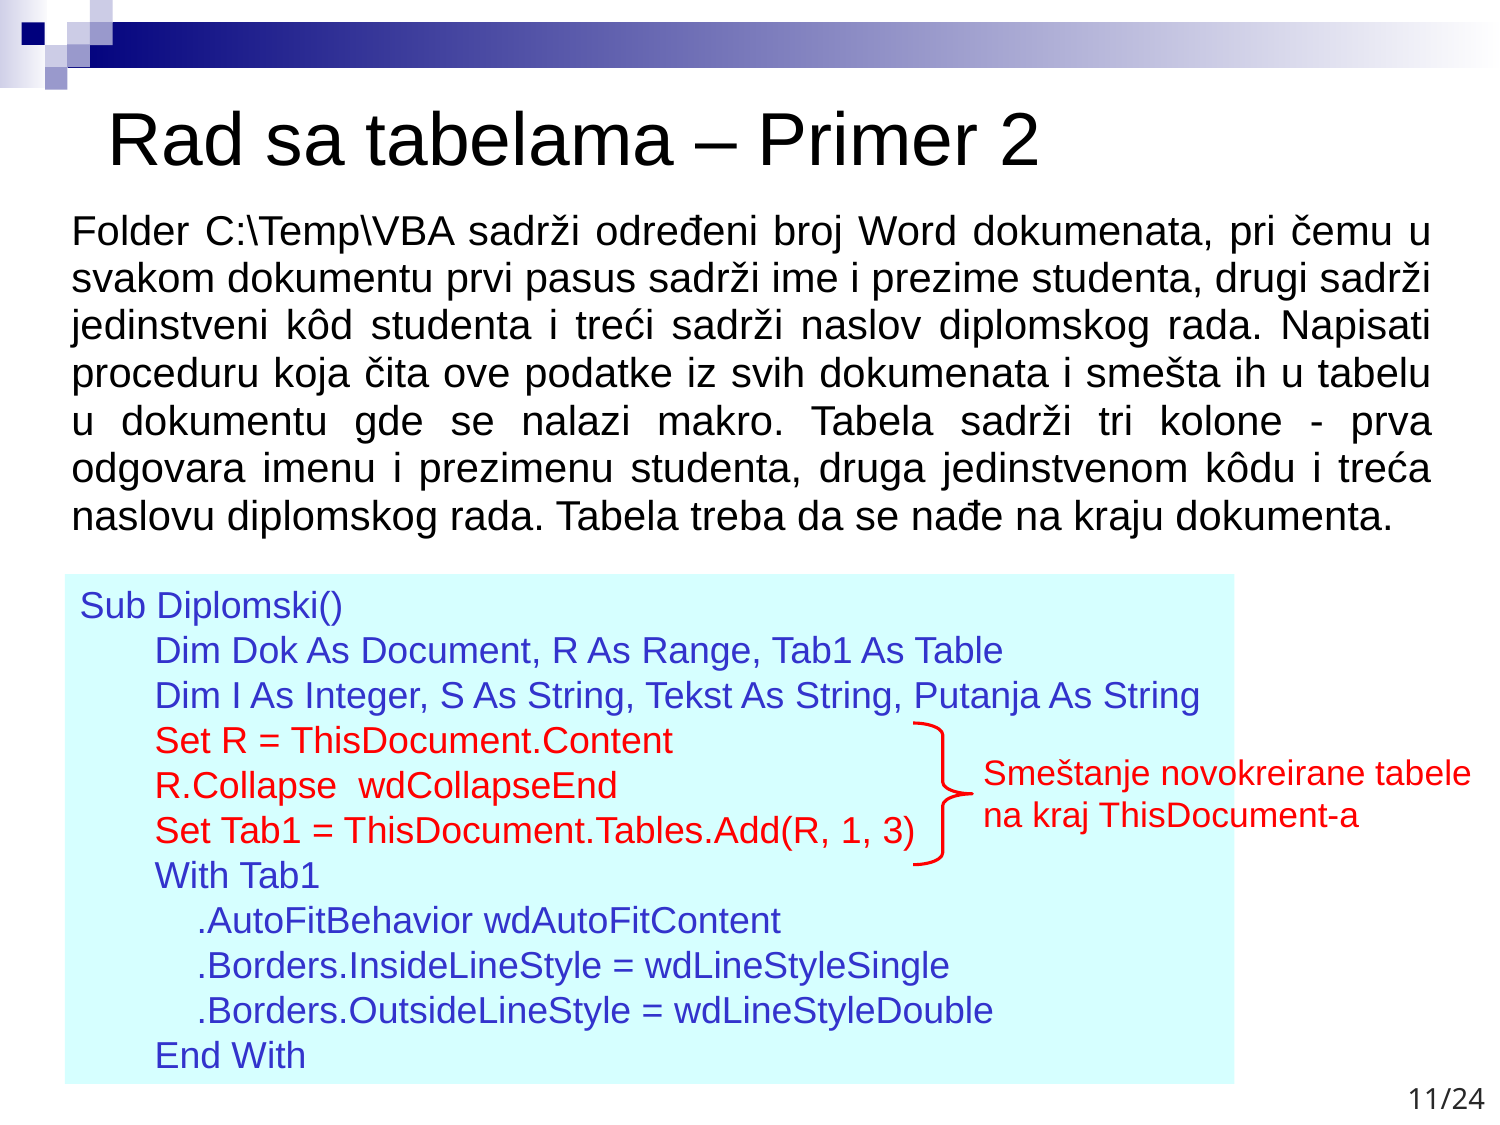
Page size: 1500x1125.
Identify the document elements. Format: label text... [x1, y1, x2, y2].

text_box [913, 723, 973, 865]
text_box Smeštanje novokreirane tabele na kraj ThisDocument-a [968, 742, 1500, 843]
text_box Folder C:\Temp\VBA sadrži određeni broj Word dokumenata, pri čemu u svakom dokumentu prvi pasus sadrži ime i prezime studenta, drugi sadrži jedinstveni kôd studenta i treći sadrži naslov diplomskog rada. Napisati proceduru koja čita ove podatke iz svih dokumenata i smešta ih u tabelu u dokumentu gde se nalazi makro. Tabela sadrži tri kolone - prva odgovara imenu i prezimenu studenta, druga jedinstvenom kôdu i treća naslovu diplomskog rada. Tabela treba da se nađe na kraju dokumenta. [56, 199, 1447, 547]
title Rad sa tabelama – Primer 2 [92, 75, 1069, 197]
text_box 11/24 [1374, 1072, 1500, 1123]
text_box Sub Diplomski() Dim Dok As Document, R As Range, Tab1 As Table Dim I As Integer, S As String, Tekst As String, Putanja As String Set R = ThisDocument.Content R.Collapse wdCollapseEnd Set Tab1 = ThisDocument.Tables.Add(R, 1, 3) With Tab1 .AutoFitBehavior wdAutoFitContent .Borders.InsideLineStyle = wdLineStyleSingle .Borders.OutsideLineStyle = wdLineStyleDouble End With [64, 574, 1235, 1084]
